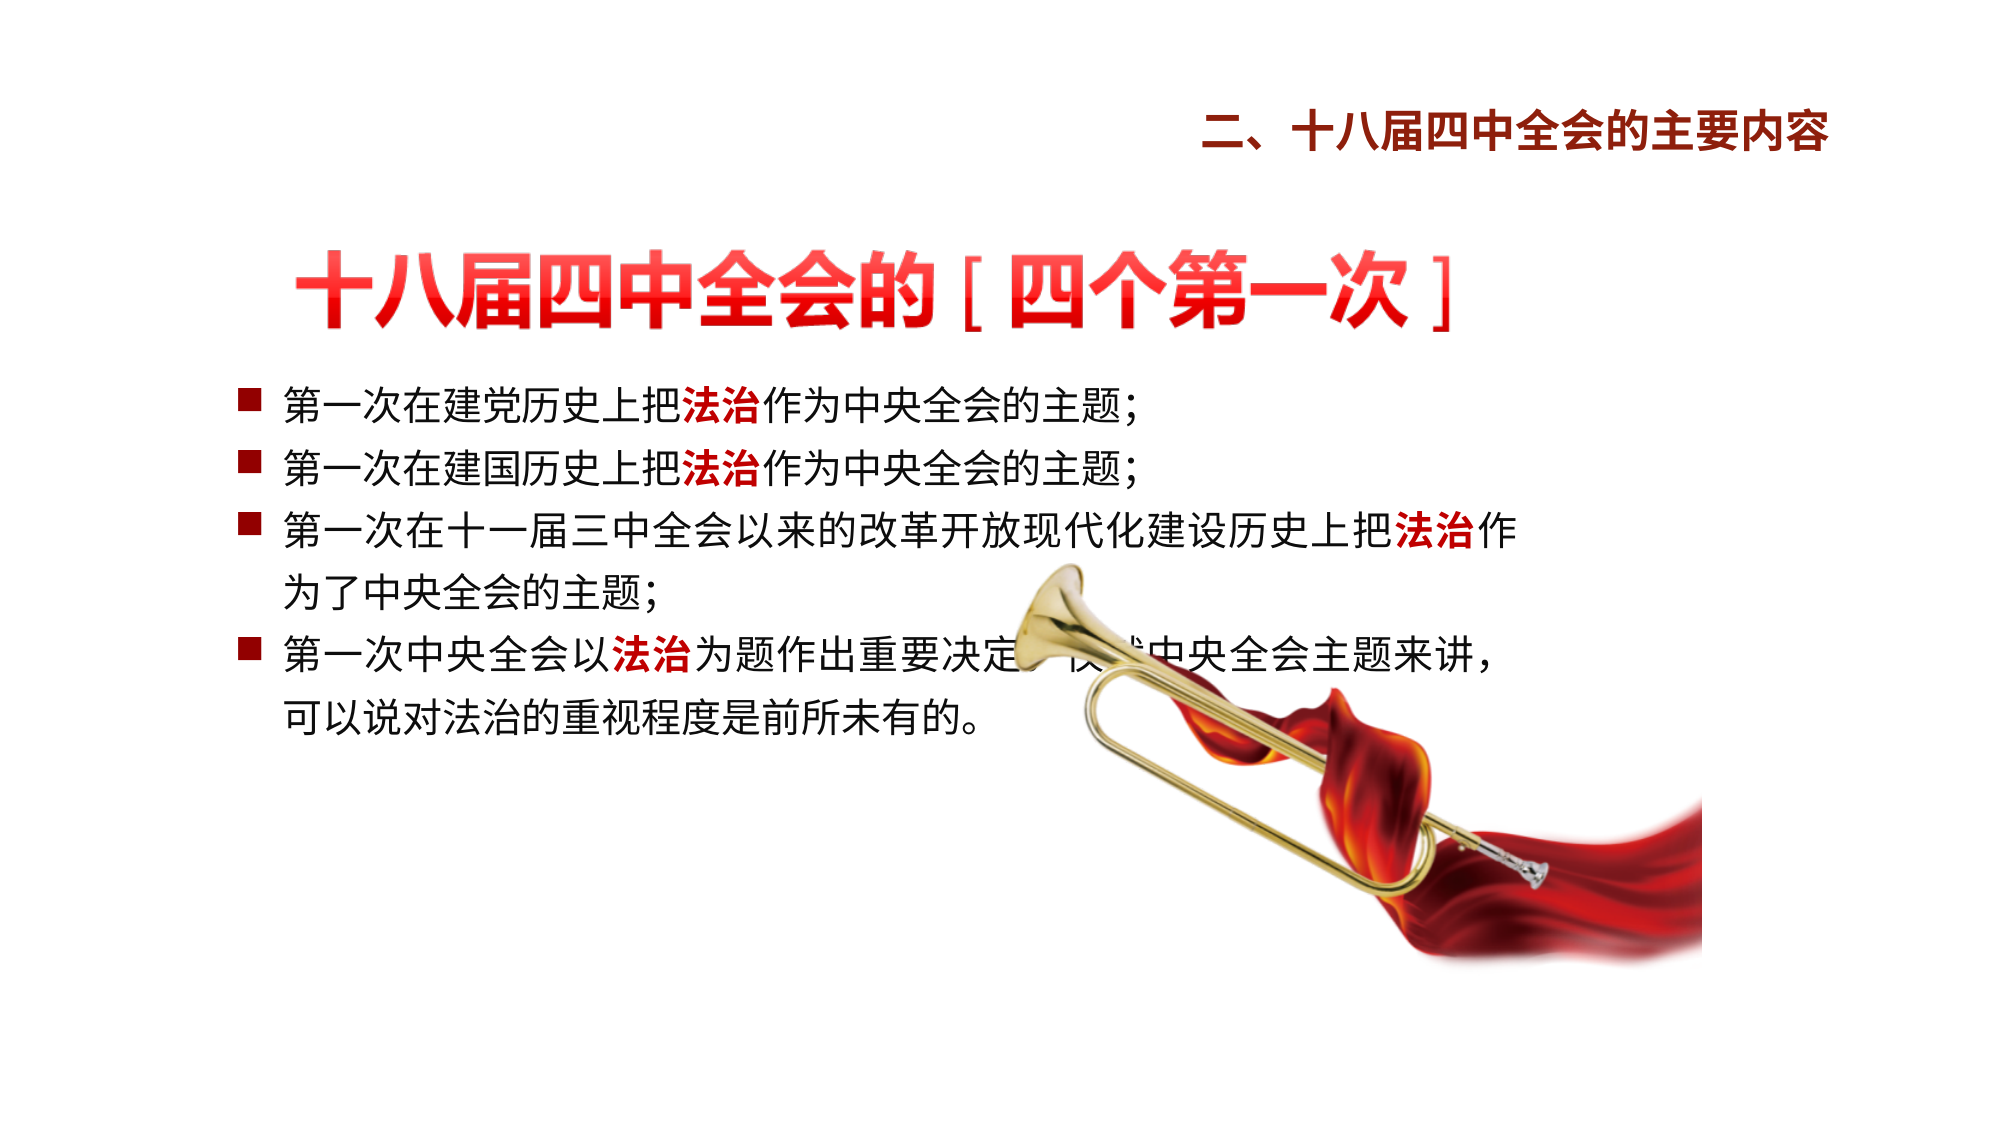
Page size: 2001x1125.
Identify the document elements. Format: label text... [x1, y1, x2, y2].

text_box 二、十八届四中全会的主要内容 [1155, 94, 1876, 164]
picture [1013, 563, 1702, 976]
text_box 第一次在建党历史上把法治作为中央全会的主题； 第一次在建国历史上把法治作为中央全会的主题； 第一次在十一届三中全会以来的改革开放现代化建设历史上把法治作为了中央全会的主题； 第一次中央全会以法治为题作出重要决定。仅就中央全会主题来讲，可以说对法治的重视程度是前所未有的。 [220, 359, 1532, 758]
picture [245, 214, 1533, 349]
